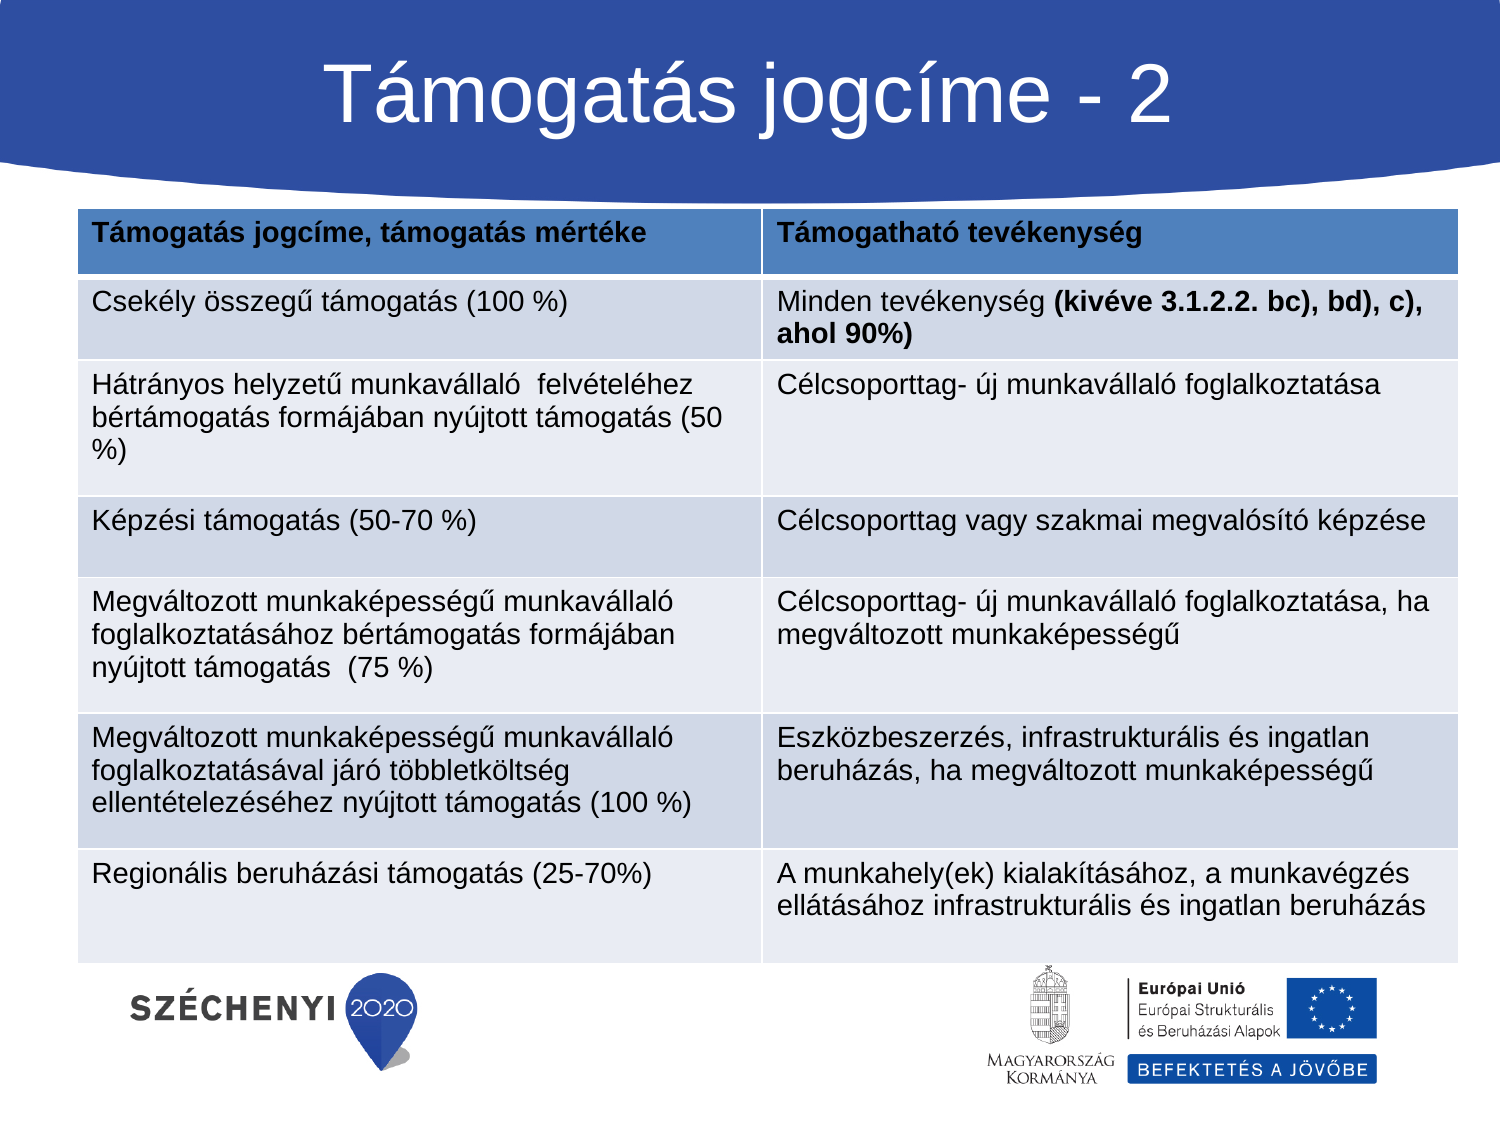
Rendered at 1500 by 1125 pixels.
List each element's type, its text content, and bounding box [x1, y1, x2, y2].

table_header Támogatható tevékenység [763, 209, 1458, 274]
table_cell Megváltozott munkaképességű munkavállaló foglalkoztatásával járó többletköltség ellentételezéséhez nyújtott támogatás (100 %) [78, 714, 761, 848]
table_cell Célcsoporttag vagy szakmai megvalósító képzése [763, 497, 1458, 577]
table_cell Regionális beruházási támogatás (25-70%) [78, 850, 761, 963]
table_cell Célcsoporttag- új munkavállaló foglalkoztatása [763, 361, 1458, 495]
table_cell A munkahely(ek) kialakításához, a munkavégzés ellátásához infrastrukturális és ingatlan beruházás [763, 850, 1458, 963]
title Támogatás jogcíme - 2 [73, 0, 1424, 183]
table_cell Minden tevékenység (kivéve 3.1.2.2. bc), bd), c), ahol 90%) [763, 280, 1458, 359]
table_cell Képzési támogatás (50-70 %) [78, 497, 761, 577]
table_cell Eszközbeszerzés, infrastrukturális és ingatlan beruházás, ha megváltozott munkaképességű [763, 714, 1458, 848]
table_header Támogatás jogcíme, támogatás mértéke [78, 209, 761, 274]
table_cell Megváltozott munkaképességű munkavállaló foglalkoztatásához bértámogatás formájában nyújtott támogatás (75 %) [78, 578, 761, 712]
table_cell Hátrányos helyzetű munkavállaló felvételéhez bértámogatás formájában nyújtott támogatás (50 %) [78, 361, 761, 495]
table_cell Csekély összegű támogatás (100 %) [78, 280, 761, 359]
picture [0, 0, 1500, 1125]
table_cell Célcsoporttag- új munkavállaló foglalkoztatása, ha megváltozott munkaképességű [763, 578, 1458, 712]
